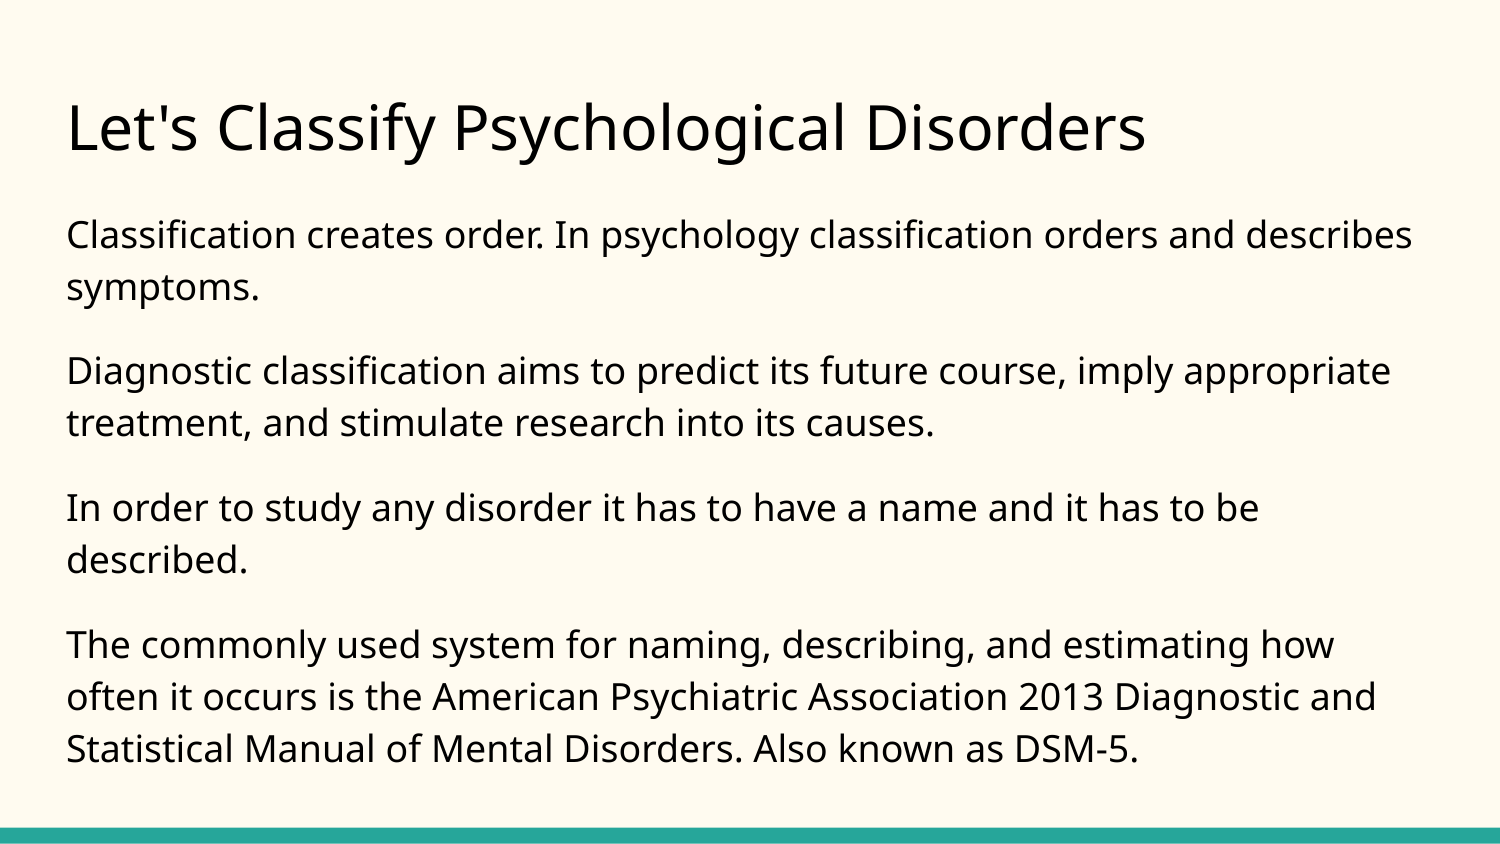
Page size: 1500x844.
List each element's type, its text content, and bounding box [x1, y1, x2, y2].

title Let's Classify Psychological Disorders [51, 72, 1449, 174]
list Classification creates order. In psychology classification orders and describes symptoms. Diagnostic classification aims to predict its future course, imply appropriate treatment, and stimulate research into its causes. In order to study any disorder it has to have a name and it has to be described. The commonly used system for naming, describing, and estimating how often it occurs is the American Psychiatric Association 2013 Diagnostic and Statistical Manual of Mental Disorders. Also known as DSM-5. [51, 189, 1449, 836]
